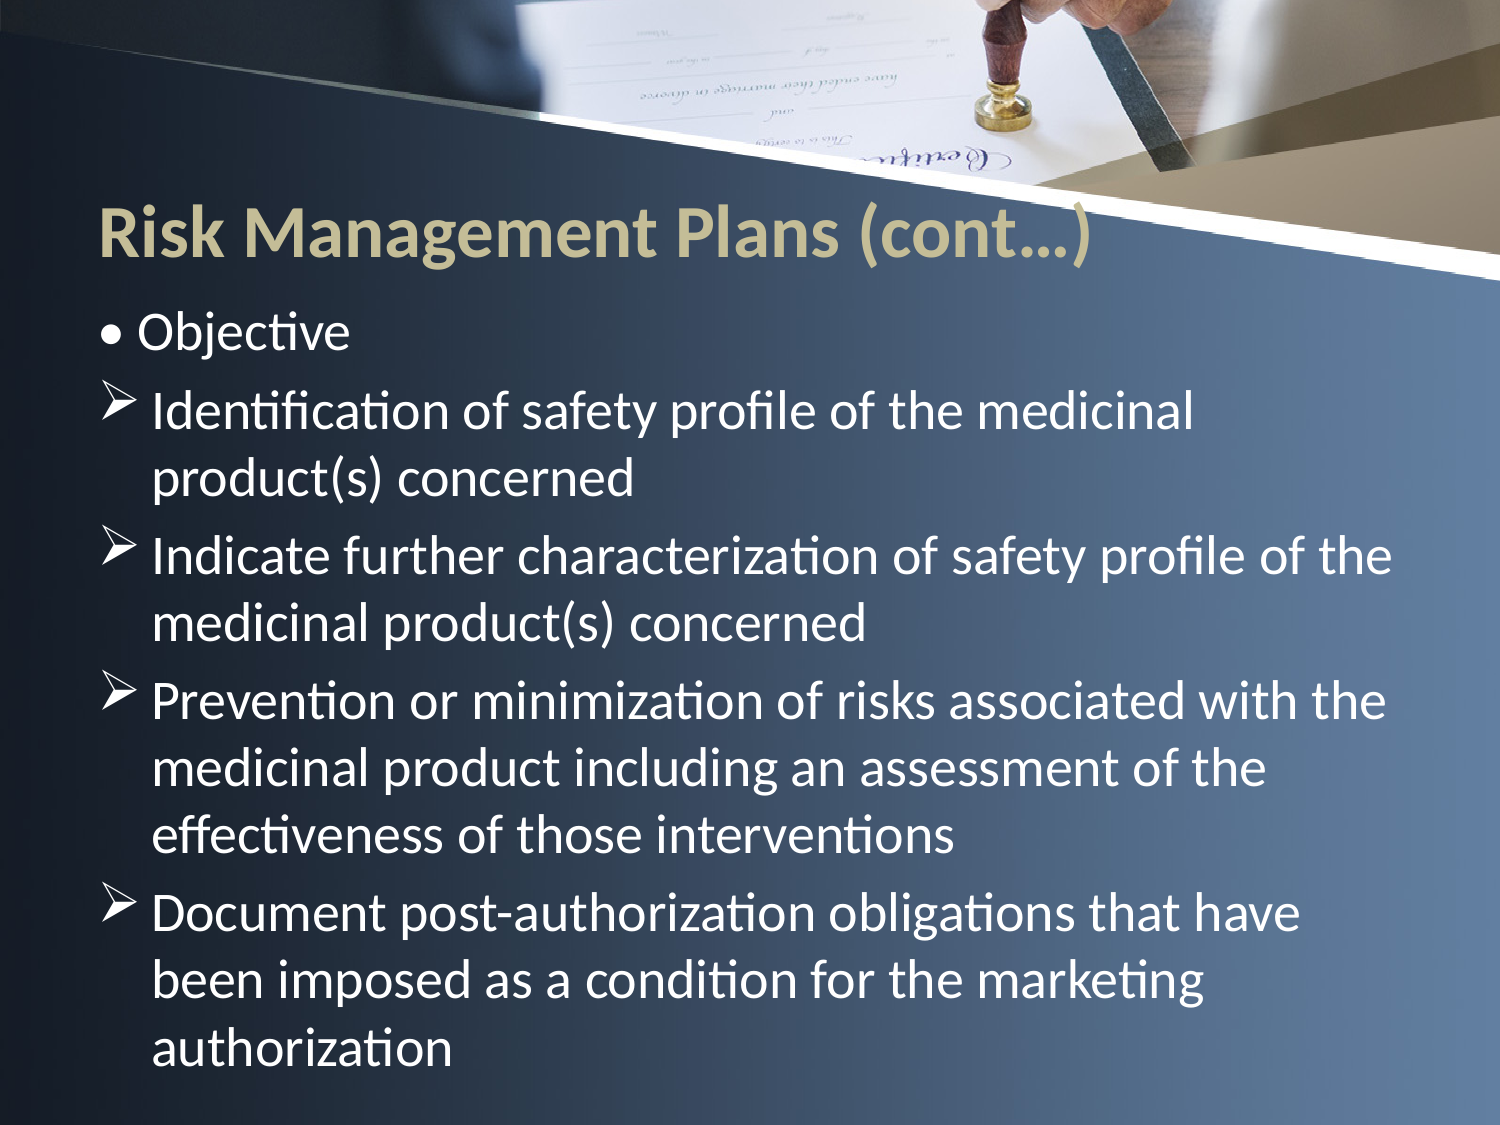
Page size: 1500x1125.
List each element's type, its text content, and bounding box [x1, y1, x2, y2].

list • Objective Identification of safety profile of the medicinal product(s) concerned Indicate further characterization of safety profile of the medicinal product(s) concerned Prevention or minimization of risks associated with the medicinal product including an assessment of the effectiveness of those interventions Document post-authorization obligations that have been imposed as a condition for the marketing authorization [82, 287, 1433, 1088]
picture [0, 0, 1500, 1125]
title Risk Management Plans (cont…) [83, 144, 1439, 312]
